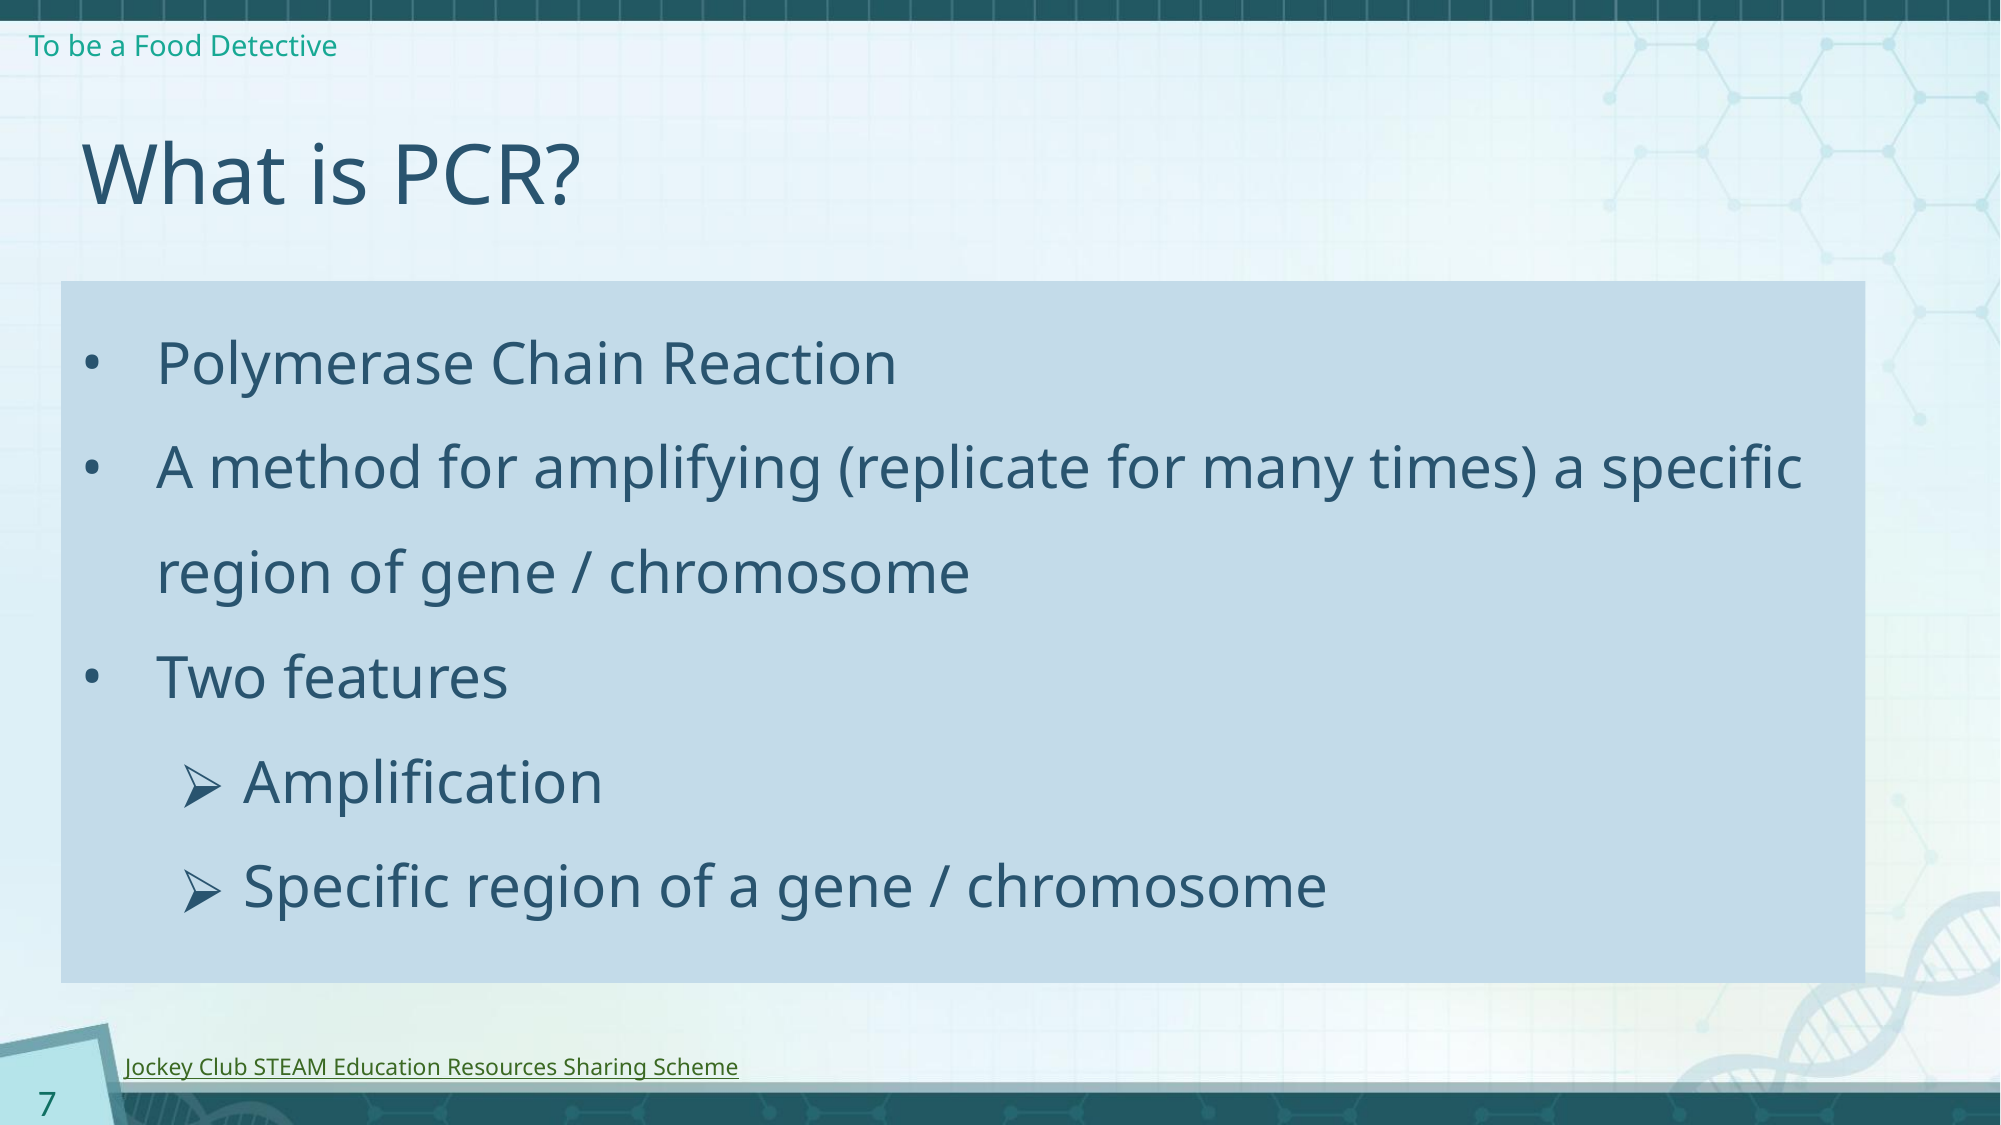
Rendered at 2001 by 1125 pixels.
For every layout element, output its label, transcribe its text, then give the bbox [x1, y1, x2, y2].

title What is PCR? [61, 63, 1571, 279]
slide_number 7 [0, 1071, 96, 1125]
picture [0, 0, 2001, 1125]
list Polymerase Chain Reaction A method for amplifying (replicate for many times) a specific region of gene / chromosome Two features Amplification Specific region of a gene / chromosome [61, 281, 1866, 983]
